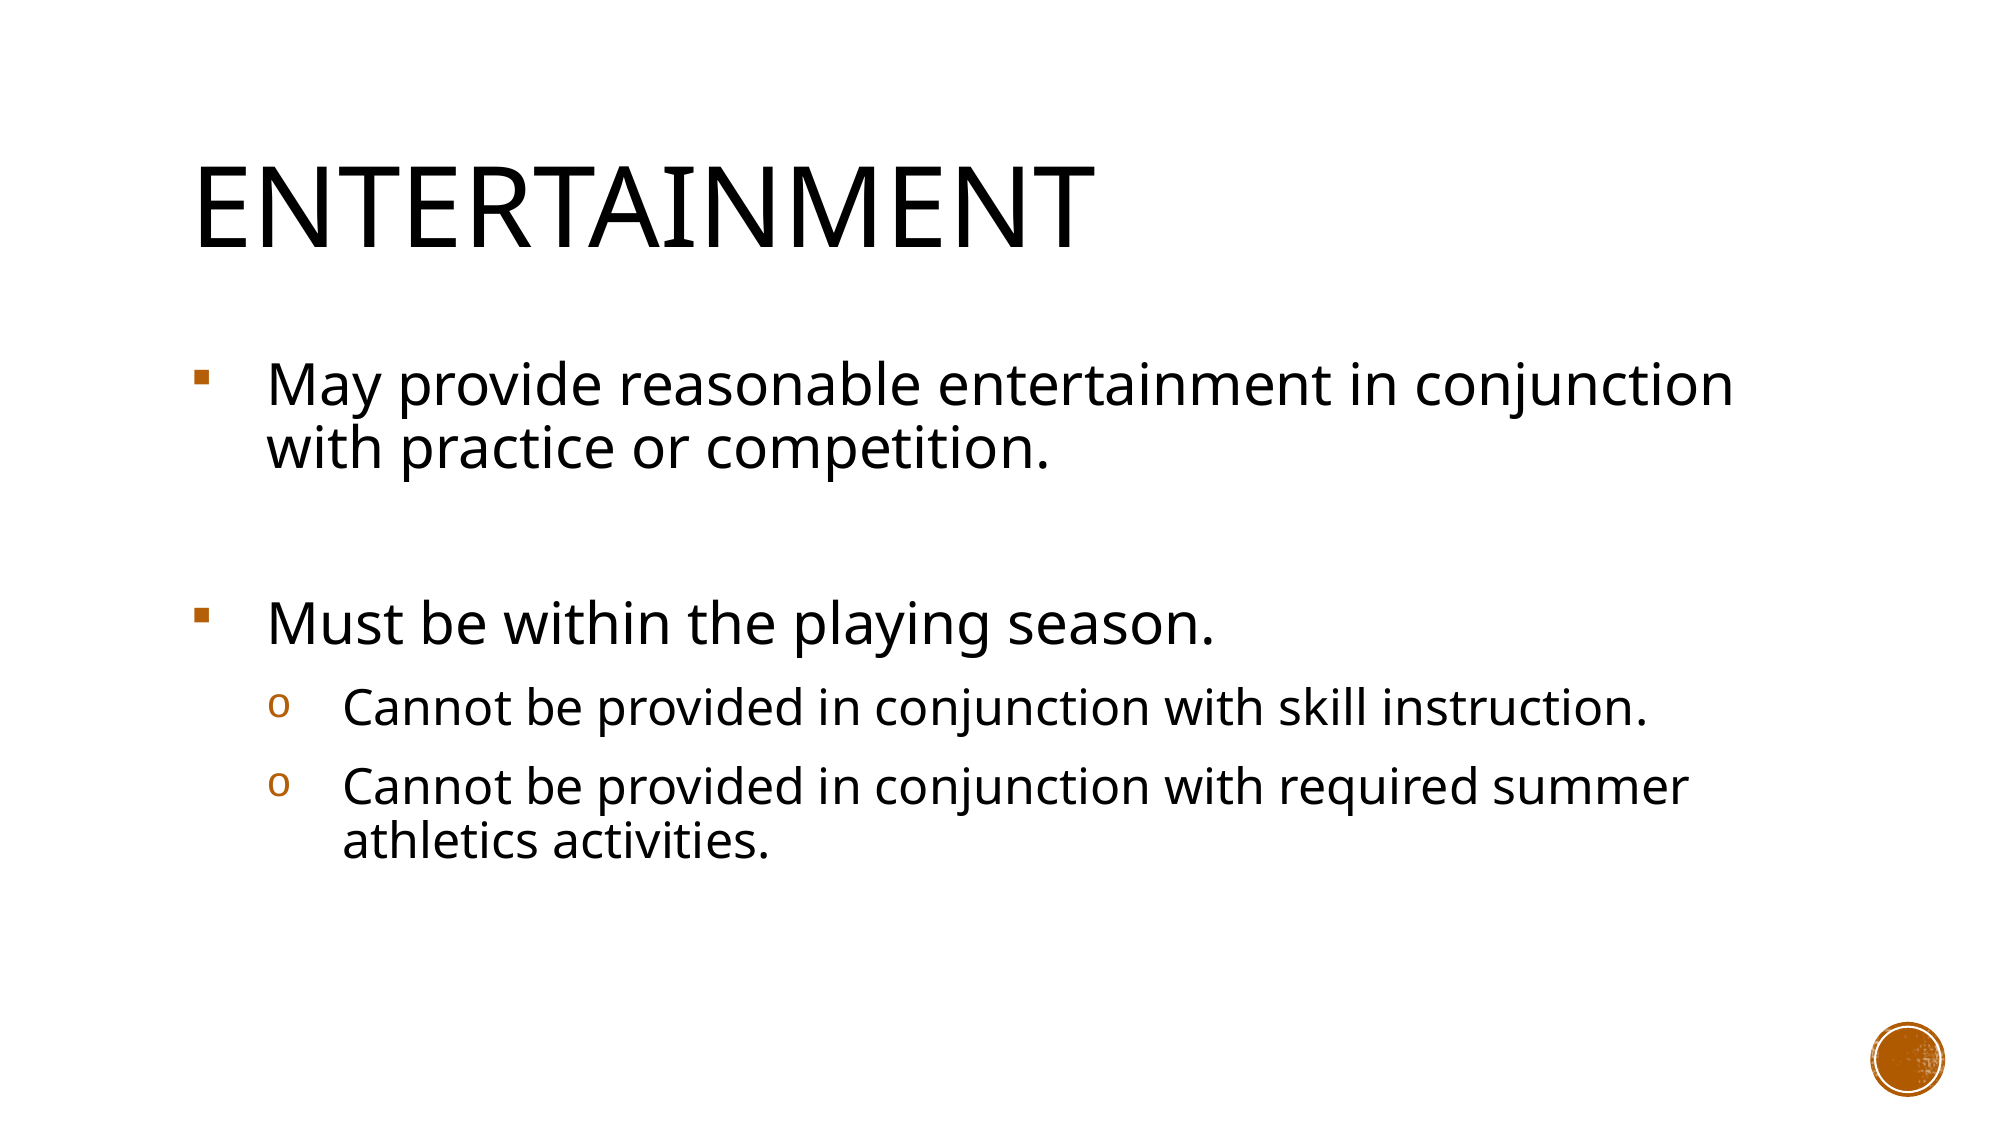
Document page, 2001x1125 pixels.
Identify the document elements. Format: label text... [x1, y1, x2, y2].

list May provide reasonable entertainment in conjunction with practice or competition. Must be within the playing season. Cannot be provided in conjunction with skill instruction. Cannot be provided in conjunction with required summer athletics activities. [175, 348, 1826, 1078]
title Entertainment [175, 79, 1826, 344]
